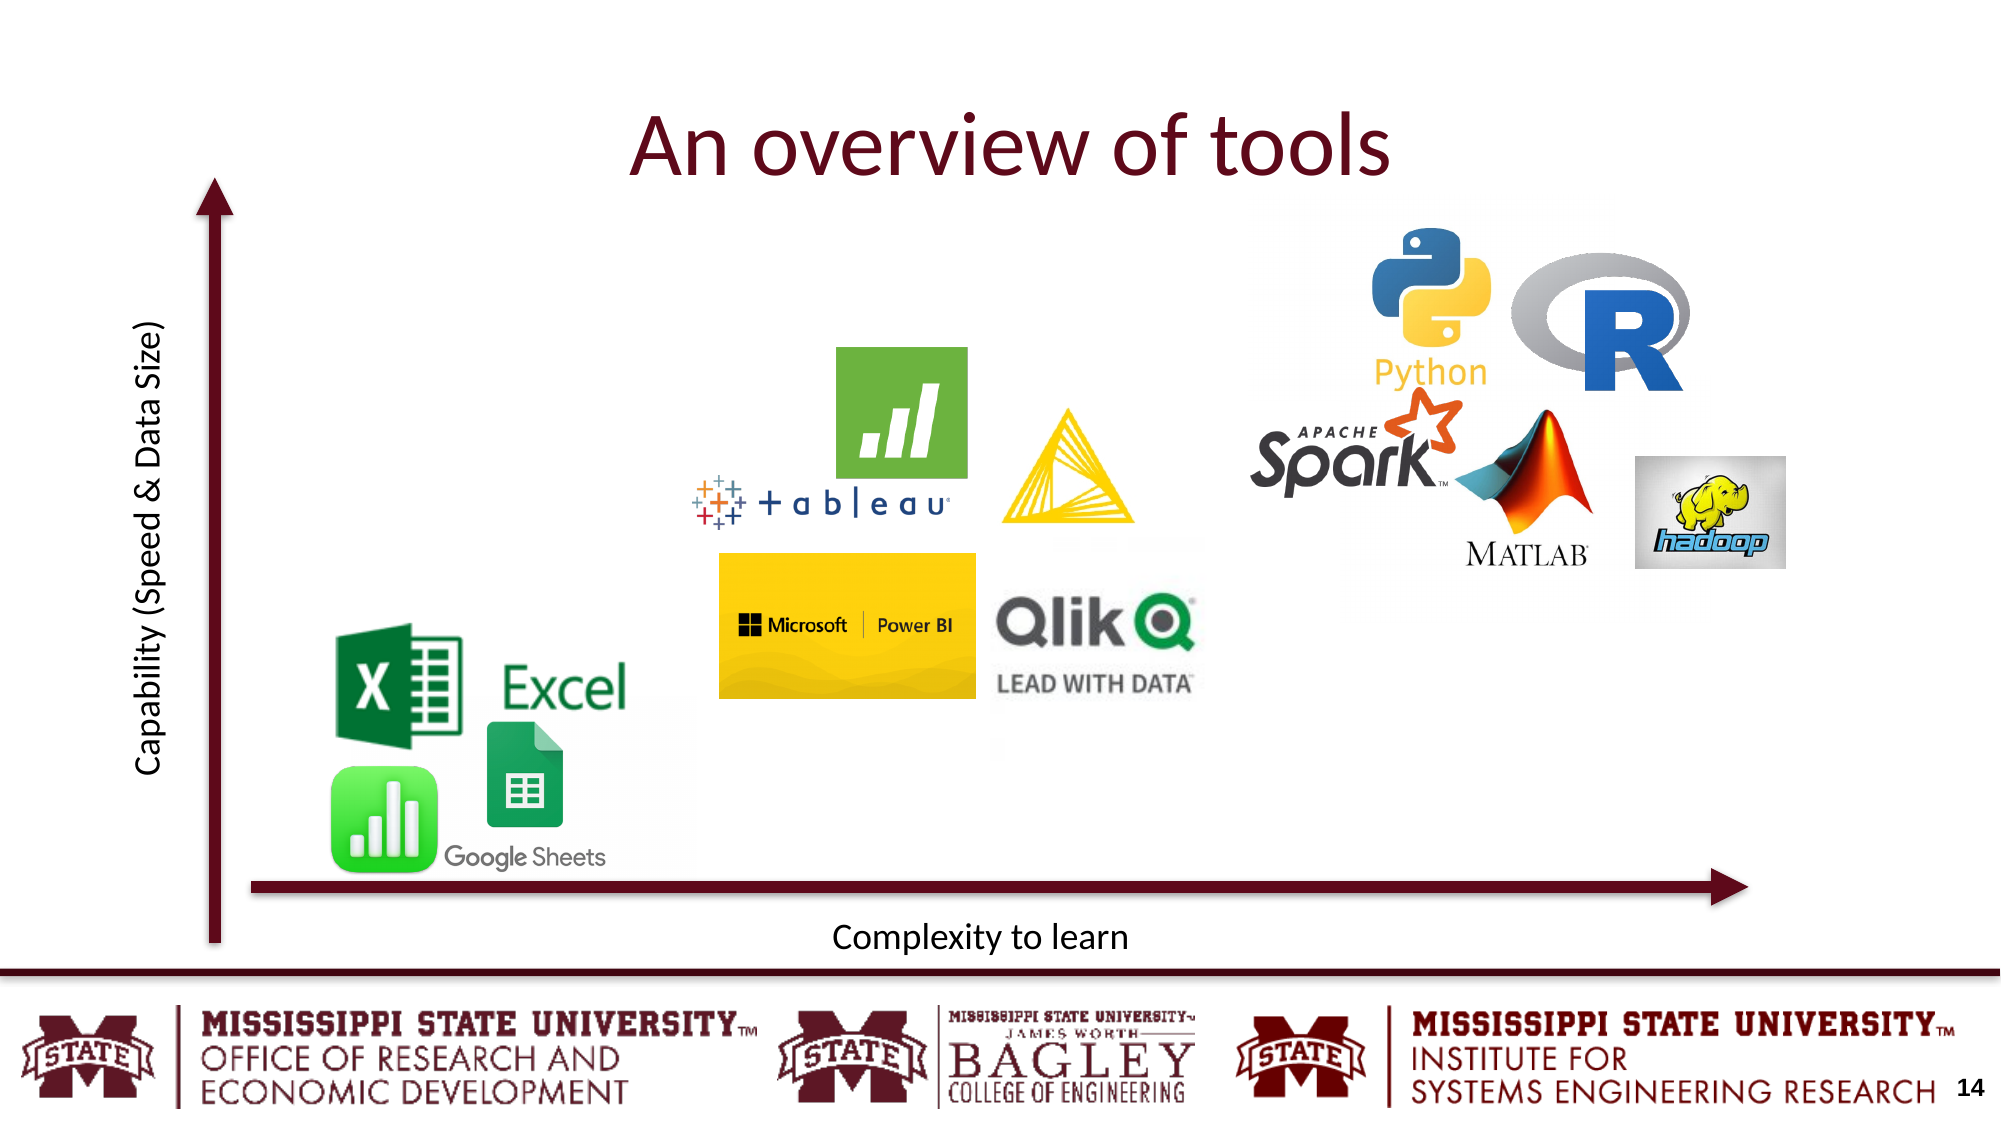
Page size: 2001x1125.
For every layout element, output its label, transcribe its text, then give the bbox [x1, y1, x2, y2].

text_box Complexity to learn [817, 904, 1145, 965]
picture [692, 328, 986, 530]
title An overview of tools [123, 45, 1900, 233]
picture [317, 696, 697, 886]
picture [21, 1005, 757, 1109]
picture [1235, 1005, 1955, 1108]
picture [1248, 194, 1786, 623]
picture [777, 1005, 1195, 1109]
text_box Capability (Speed & Data Size) [114, 305, 175, 791]
picture [978, 392, 1214, 762]
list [306, 595, 657, 785]
picture [718, 553, 976, 699]
